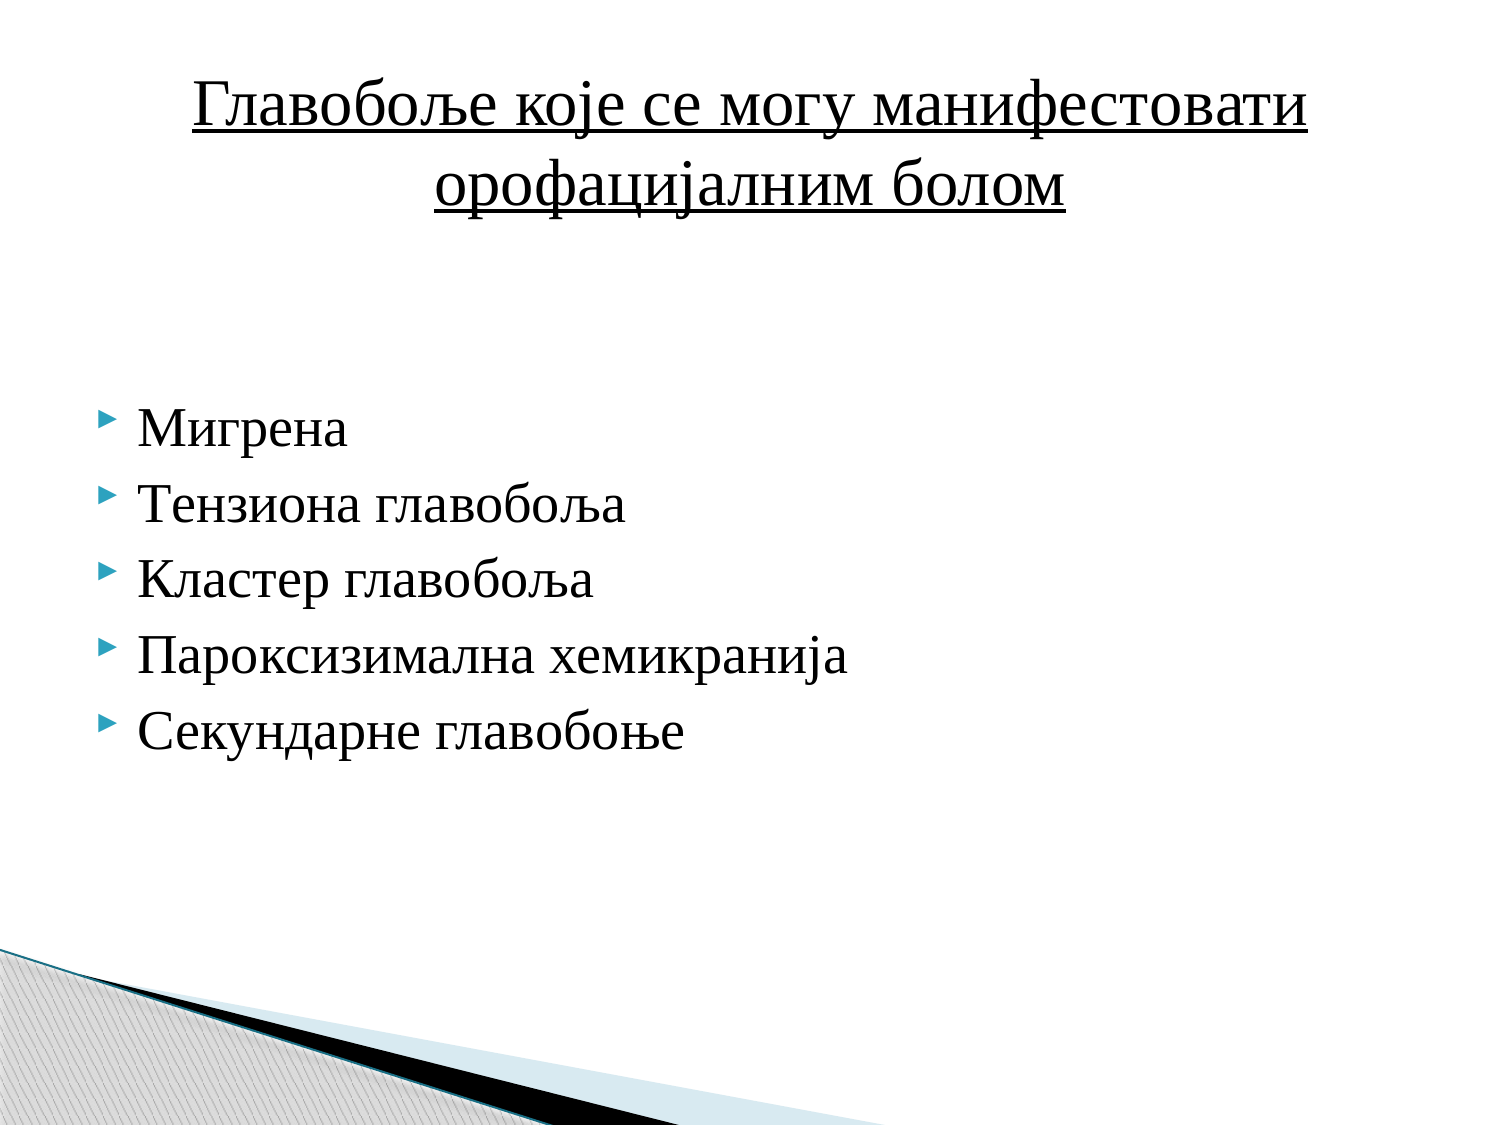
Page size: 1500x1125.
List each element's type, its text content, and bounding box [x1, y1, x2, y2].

title Главобоље које се могу манифестовати орофацијалним болом [75, 45, 1425, 233]
list Мигрена Тензиона главобоља Кластер главобоља Пароксизимална хемикранија Секундарне главобоње [62, 382, 1425, 888]
